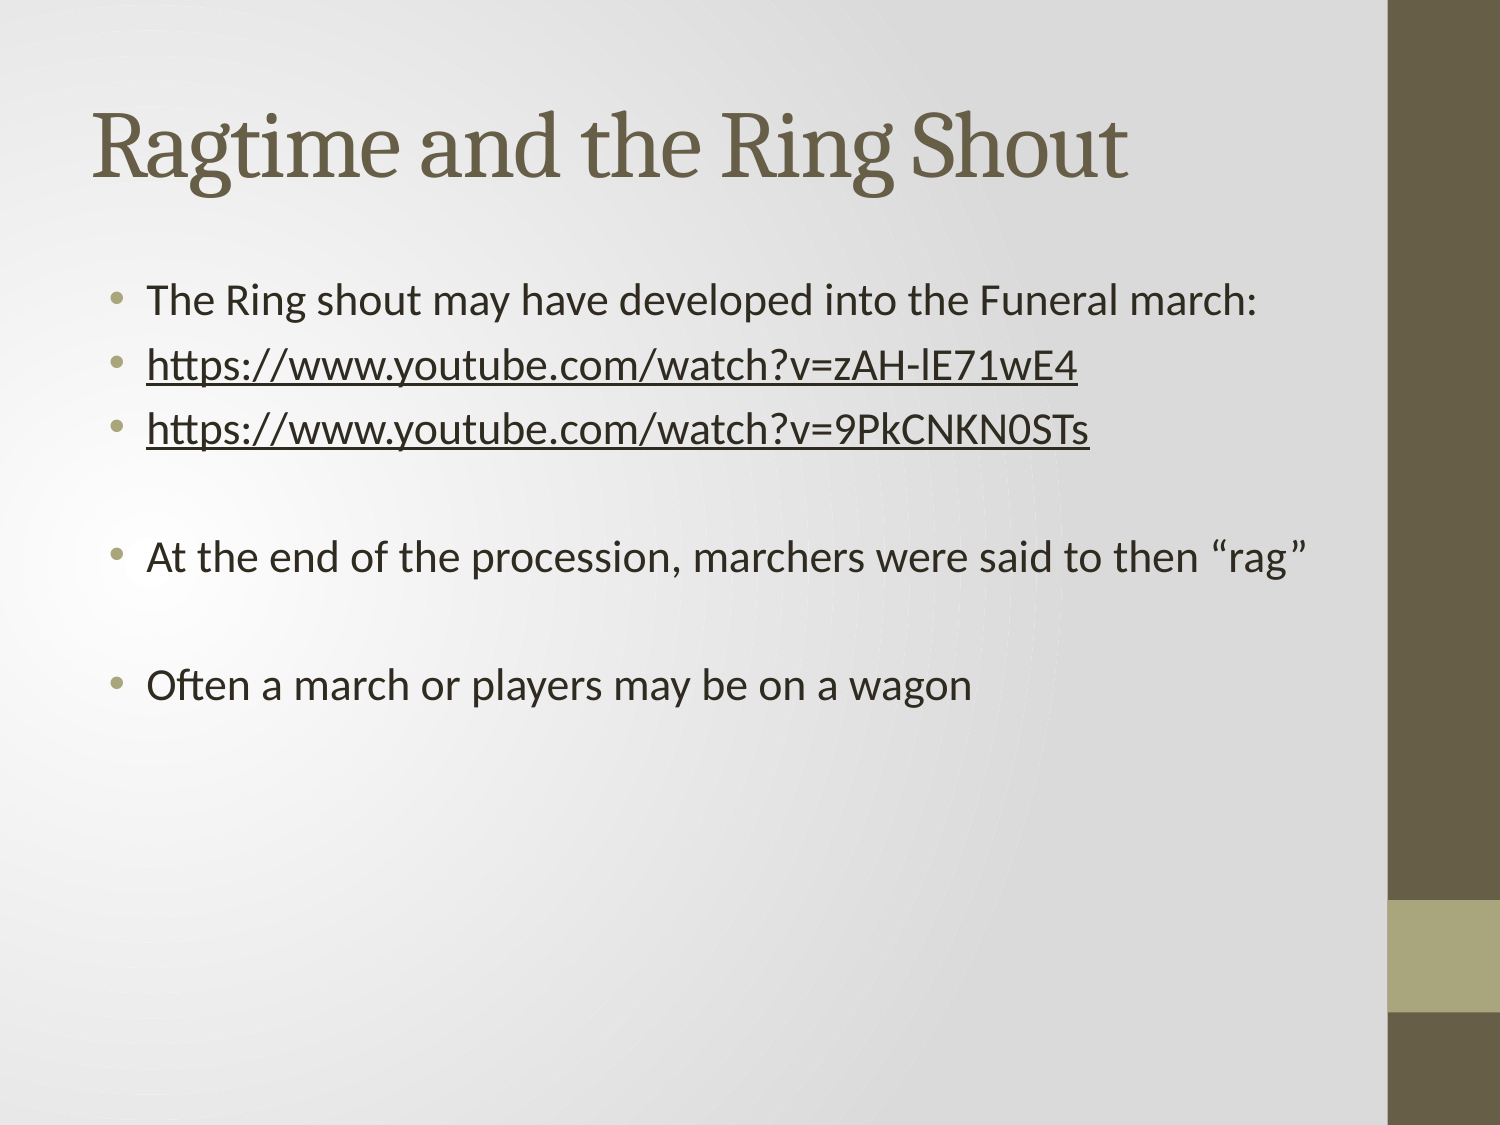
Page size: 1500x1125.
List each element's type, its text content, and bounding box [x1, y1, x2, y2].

title Ragtime and the Ring Shout [75, 45, 1325, 233]
list The Ring shout may have developed into the Funeral march: https://www.youtube.com/watch?v=zAH-lE71wE4 https://www.youtube.com/watch?v=9PkCNKN0STs At the end of the procession, marchers were said to then “rag” Often a march or players may be on a wagon [75, 262, 1325, 1050]
